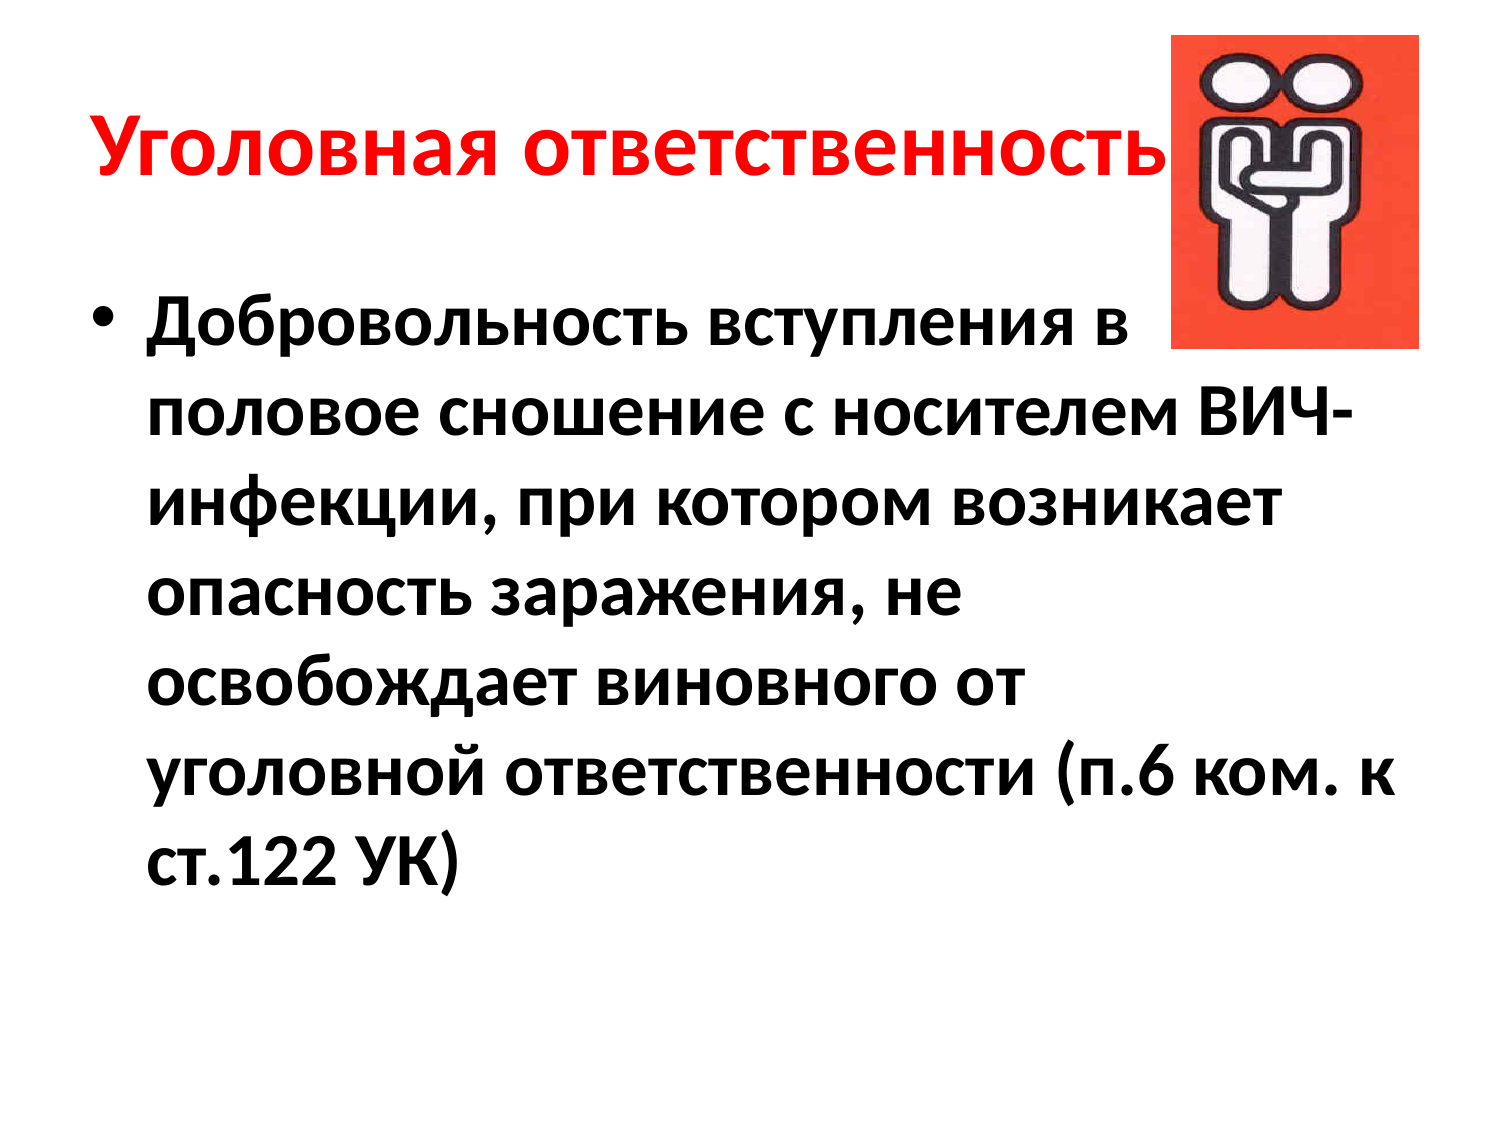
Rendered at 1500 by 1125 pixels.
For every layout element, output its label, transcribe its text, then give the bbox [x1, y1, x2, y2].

list Добровольность вступления в половое сношение с носителем ВИЧ-инфекции, при котором возникает опасность заражения, не освобождает виновного от уголовной ответственности (п.6 ком. к ст.122 УК) [74, 262, 1426, 1006]
title Уголовная ответственность [74, 44, 1166, 233]
picture [1171, 34, 1419, 349]
